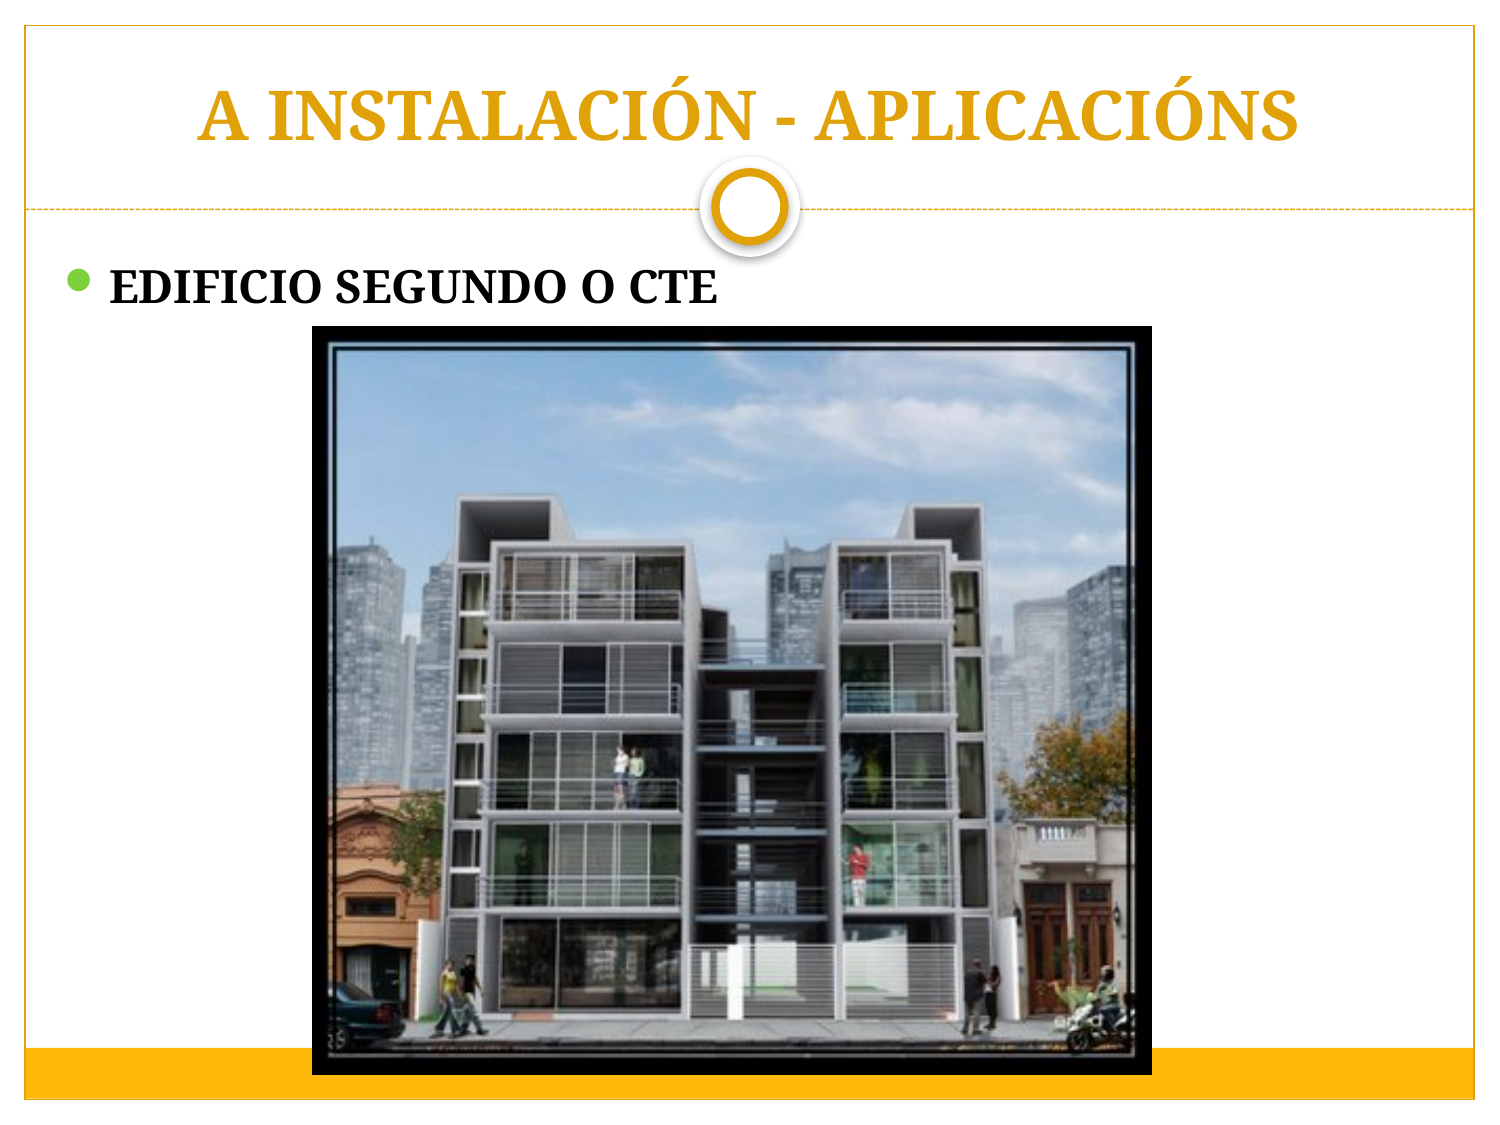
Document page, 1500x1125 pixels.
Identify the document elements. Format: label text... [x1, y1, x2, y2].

list EDIFICIO SEGUNDO O CTE [49, 250, 1445, 1001]
picture [312, 326, 1152, 1076]
title A INSTALACIÓN - APLICACIÓNS [49, 37, 1450, 162]
